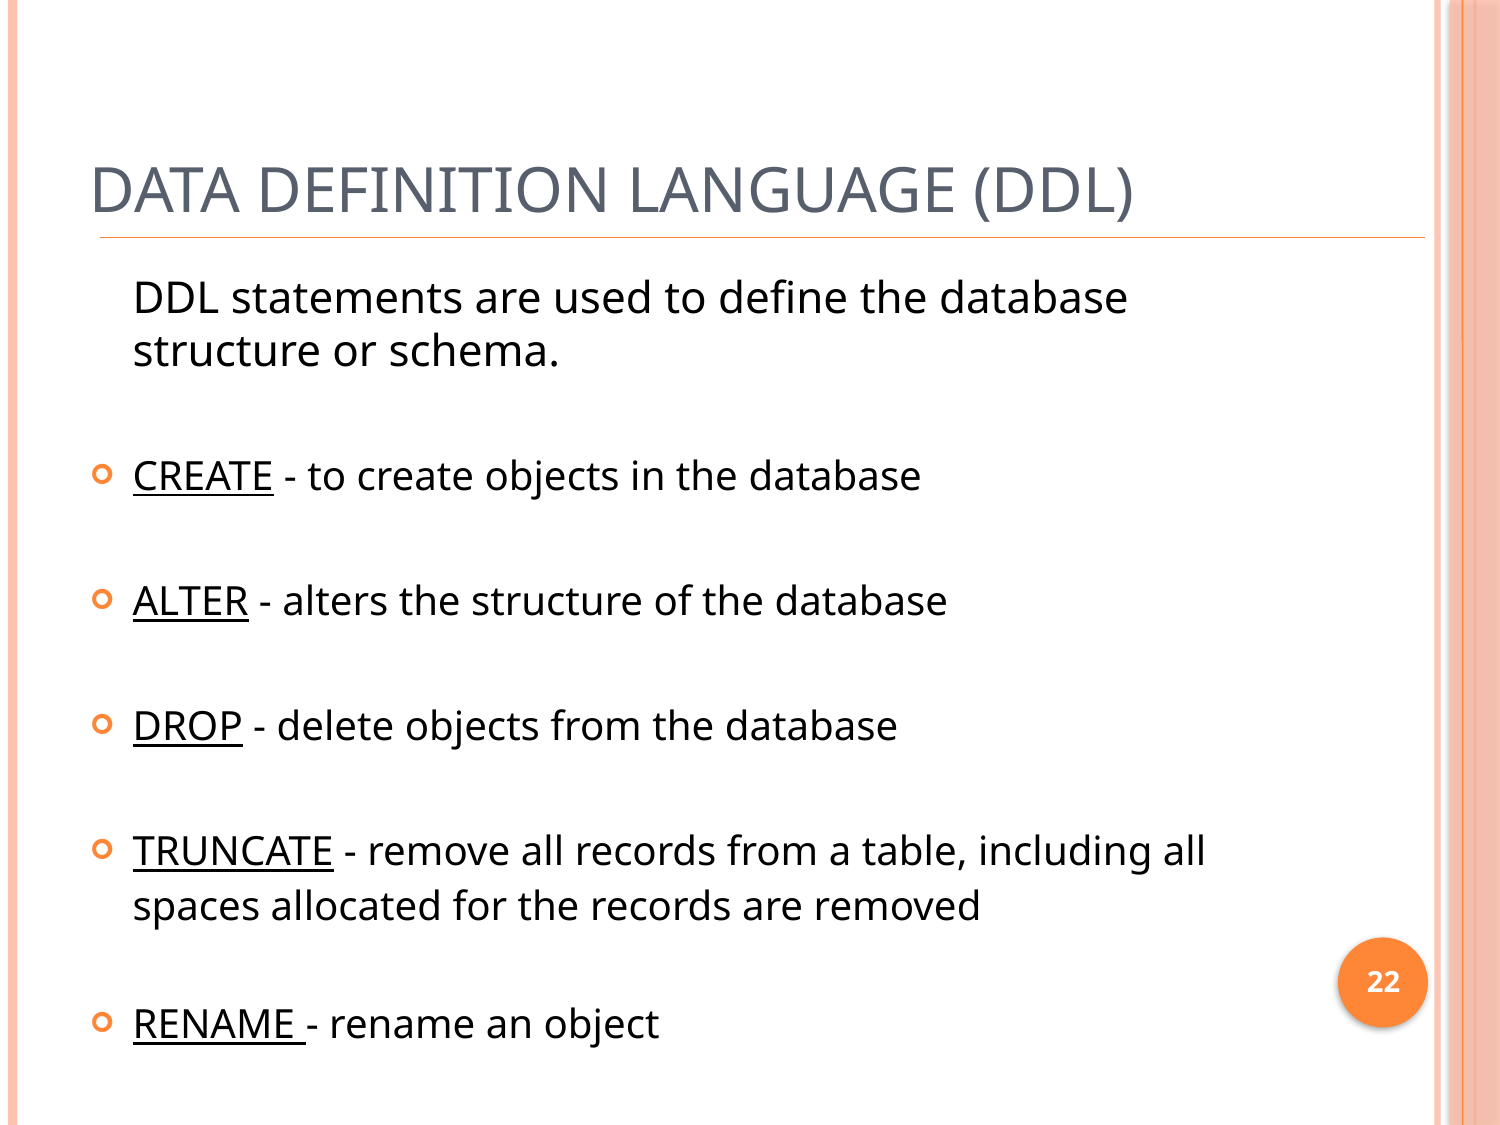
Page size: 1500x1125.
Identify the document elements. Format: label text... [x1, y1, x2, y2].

title Data Definition language (DDL) [75, 45, 1300, 233]
list DDL statements are used to define the database structure or schema. CREATE - to create objects in the database ALTER - alters the structure of the database DROP - delete objects from the database TRUNCATE - remove all records from a table, including all spaces allocated for the records are removed RENAME - rename an object [75, 262, 1300, 1062]
slide_number 22 [1333, 940, 1434, 1027]
